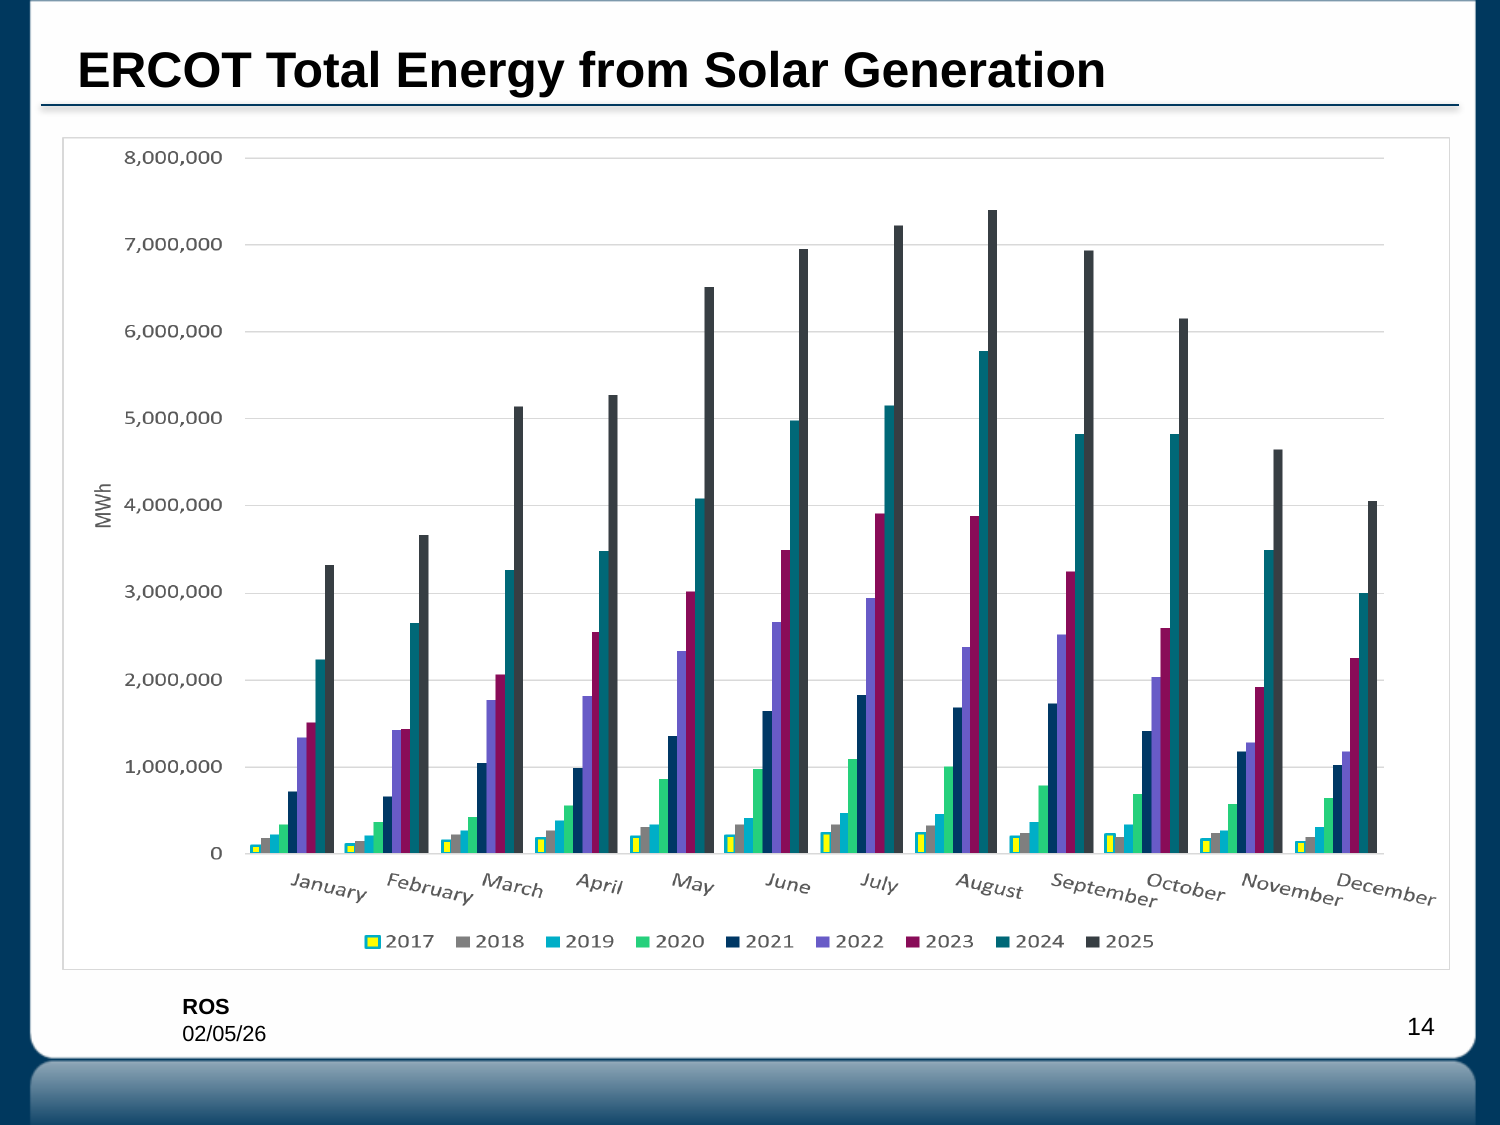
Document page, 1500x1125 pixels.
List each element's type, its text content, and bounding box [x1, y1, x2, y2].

picture [0, 0, 1500, 1125]
title ERCOT Total Energy from Solar Generation [62, 29, 1450, 106]
